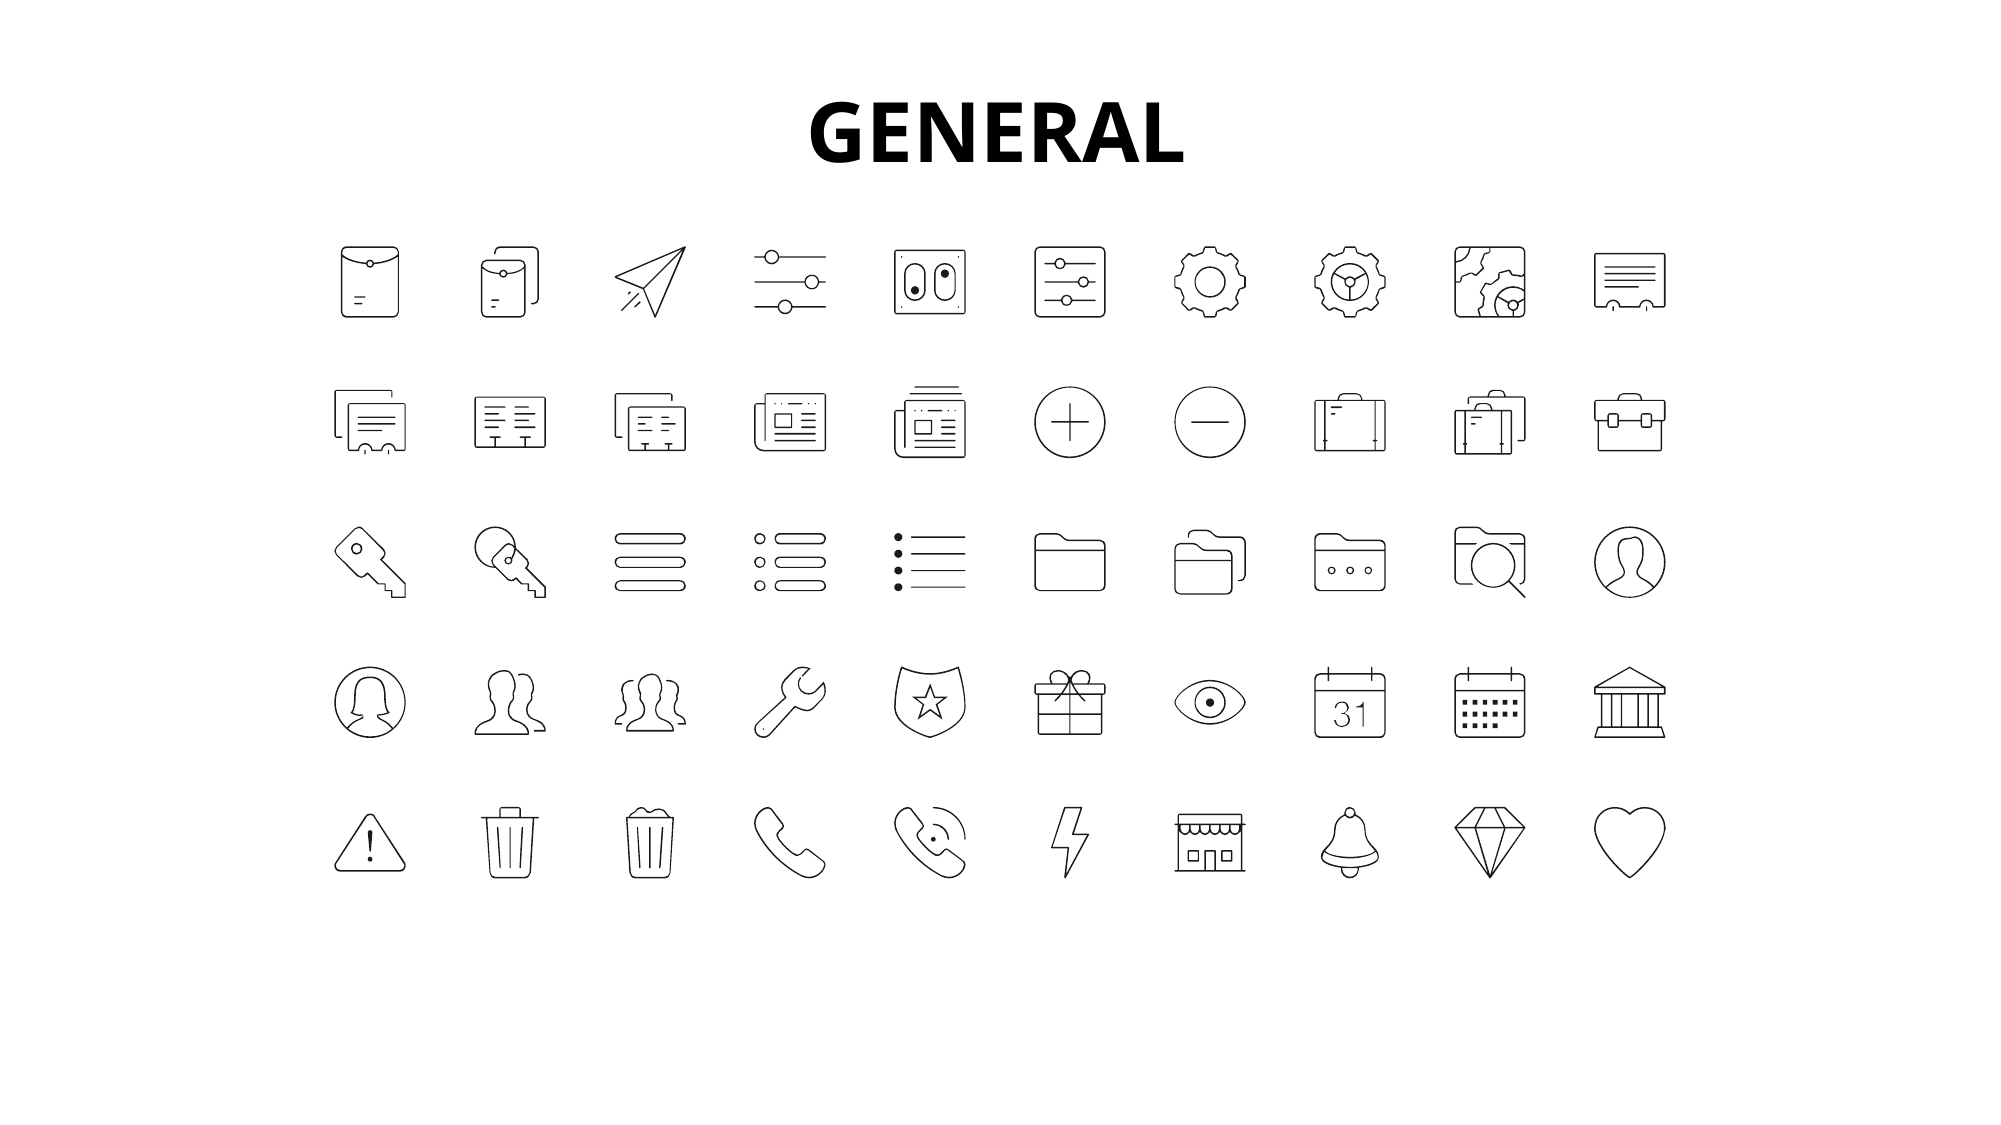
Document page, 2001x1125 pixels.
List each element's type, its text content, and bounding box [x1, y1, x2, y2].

text_box [1051, 806, 1090, 879]
text_box [754, 806, 826, 879]
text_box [894, 666, 966, 738]
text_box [614, 246, 686, 318]
text_box [334, 666, 406, 738]
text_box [754, 393, 827, 452]
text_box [1594, 252, 1666, 312]
text_box [1594, 806, 1666, 879]
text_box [894, 249, 966, 315]
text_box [474, 396, 546, 448]
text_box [1454, 389, 1526, 455]
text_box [1314, 666, 1386, 738]
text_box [1174, 679, 1246, 725]
text_box [1454, 246, 1526, 318]
text_box [1594, 526, 1666, 598]
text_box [626, 806, 674, 879]
text_box [1594, 393, 1666, 452]
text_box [894, 806, 966, 879]
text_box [334, 389, 406, 455]
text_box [614, 673, 686, 732]
text_box [1320, 806, 1379, 879]
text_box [1034, 246, 1106, 318]
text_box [1314, 246, 1386, 318]
text_box [1454, 806, 1526, 879]
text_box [480, 806, 540, 879]
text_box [614, 533, 686, 592]
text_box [754, 533, 827, 592]
text_box [474, 526, 546, 598]
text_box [1174, 246, 1246, 318]
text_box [1034, 386, 1106, 459]
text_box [340, 246, 399, 318]
text_box [1034, 533, 1106, 592]
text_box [334, 813, 406, 872]
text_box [1314, 393, 1386, 452]
text_box [754, 666, 826, 738]
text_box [474, 669, 546, 735]
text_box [894, 533, 966, 592]
text_box [1034, 669, 1106, 735]
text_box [1174, 813, 1246, 872]
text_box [1314, 533, 1386, 592]
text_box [1454, 526, 1526, 598]
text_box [480, 246, 540, 318]
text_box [894, 386, 966, 459]
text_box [333, 526, 406, 598]
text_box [1174, 529, 1246, 595]
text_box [1174, 386, 1246, 459]
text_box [614, 393, 686, 452]
text_box GENERAL [791, 71, 1202, 187]
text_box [1454, 666, 1526, 738]
text_box [1594, 666, 1666, 738]
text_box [754, 249, 827, 315]
